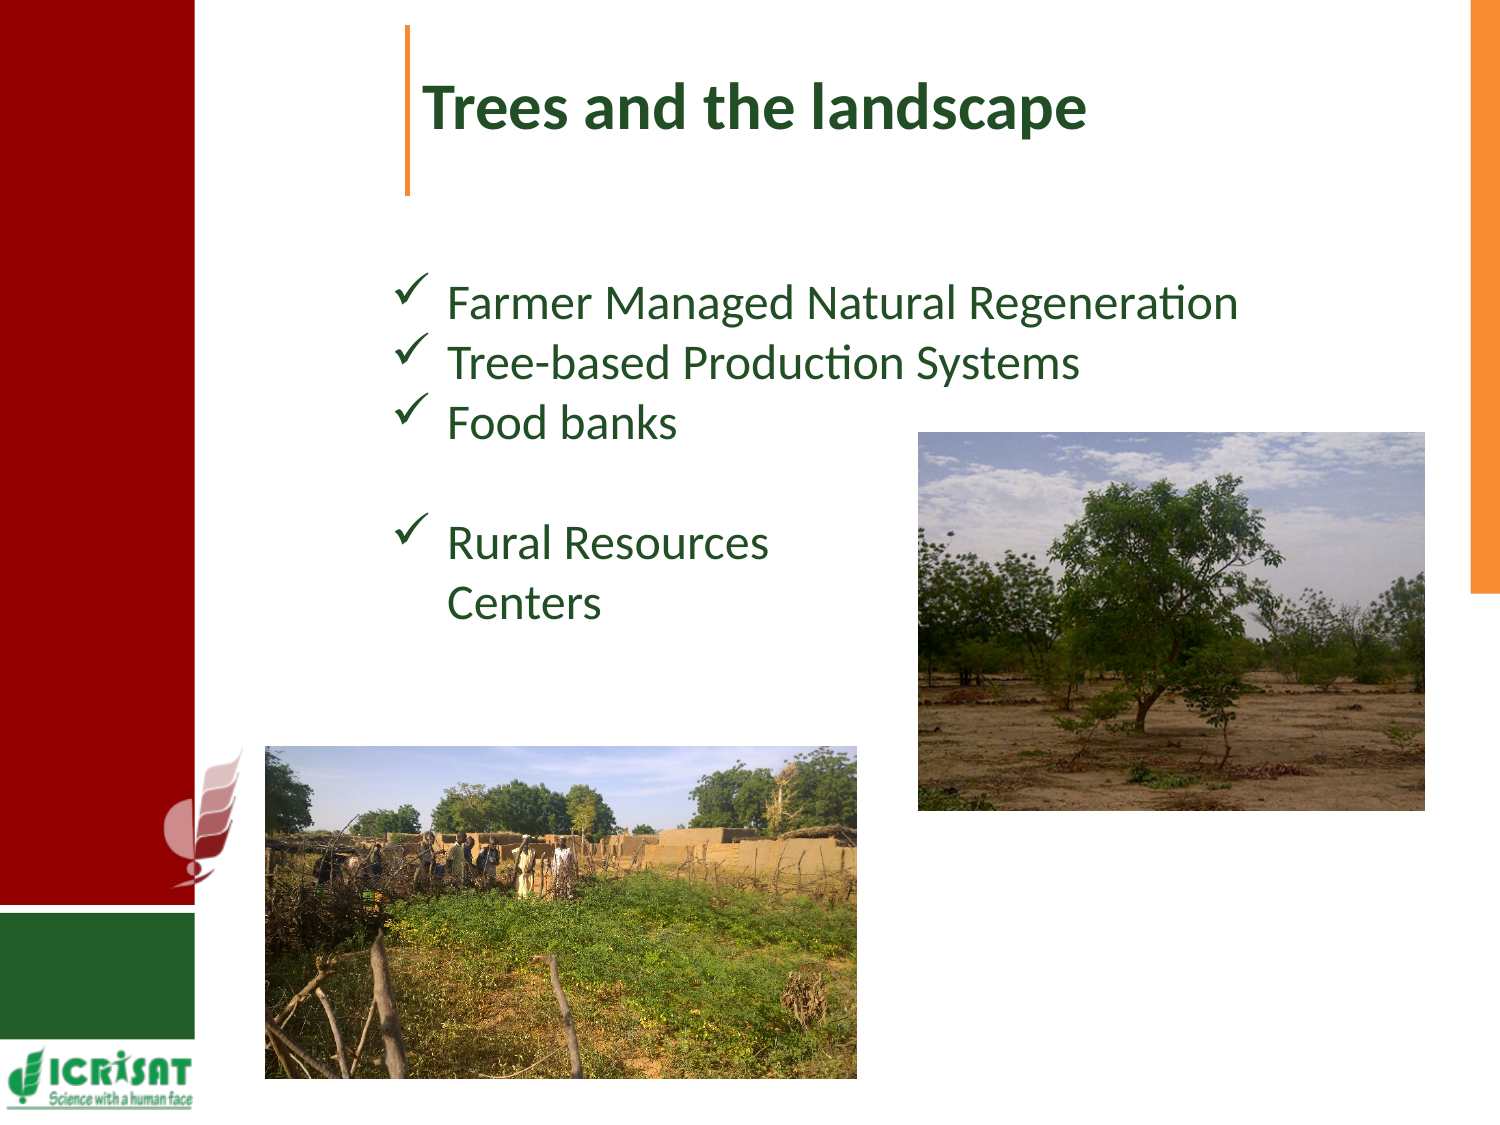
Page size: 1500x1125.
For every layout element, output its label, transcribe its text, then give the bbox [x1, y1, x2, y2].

picture [0, 1041, 196, 1116]
title Trees and the landscape [407, 8, 1498, 197]
picture [917, 432, 1426, 811]
picture [265, 746, 857, 1080]
text_box Farmer Managed Natural Regeneration Tree-based Production Systems Food banks Rural Resources Centers [301, 261, 1329, 637]
picture [154, 743, 249, 892]
